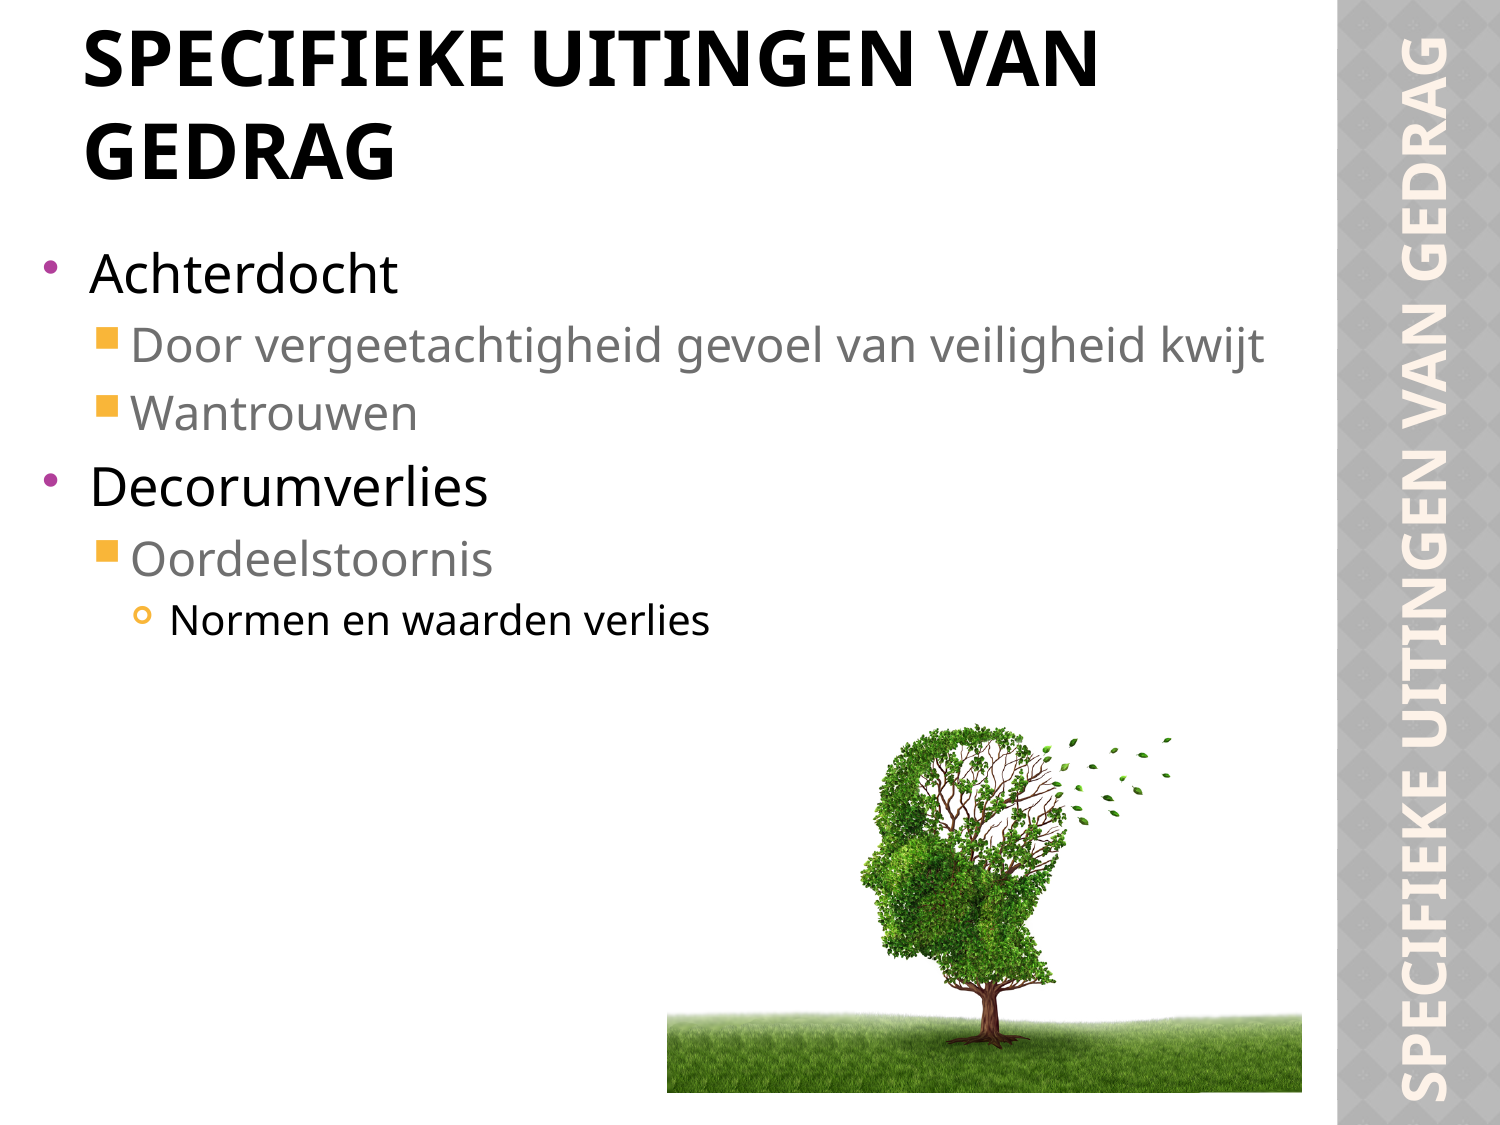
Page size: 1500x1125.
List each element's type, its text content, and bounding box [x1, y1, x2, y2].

text_box Specifieke uitingen van gedrag [1364, 19, 1459, 1113]
title Specifieke uitingen van gedrag [75, 7, 1263, 195]
picture [666, 668, 1302, 1094]
list Achterdocht Door vergeetachtigheid gevoel van veiligheid kwijt Wantrouwen Decorumverlies Oordeelstoornis Normen en waarden verlies [29, 231, 1390, 1125]
